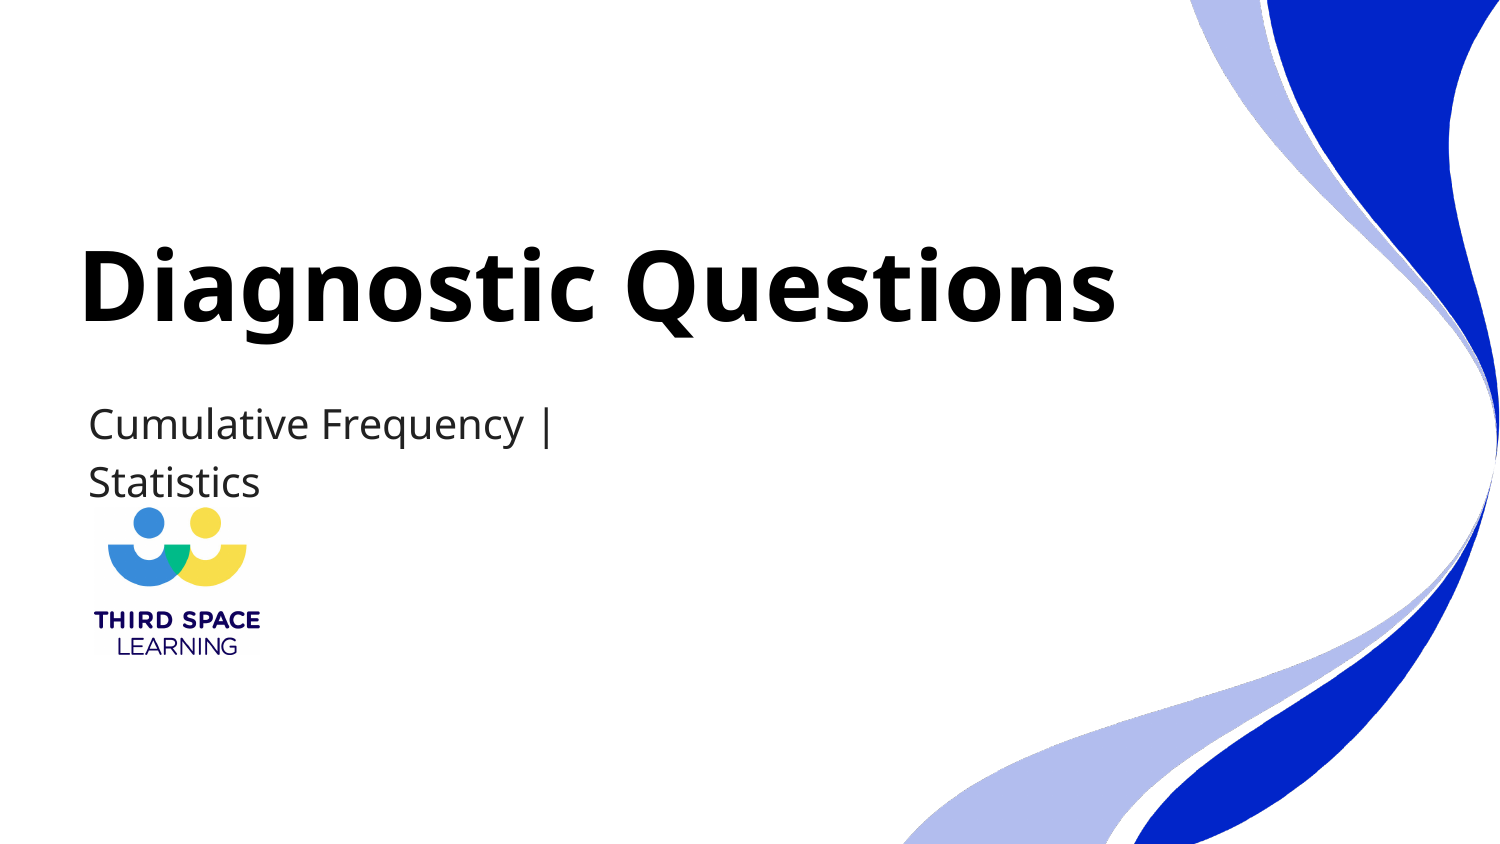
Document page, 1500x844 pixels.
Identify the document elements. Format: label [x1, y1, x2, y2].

picture [903, 0, 1500, 844]
picture [94, 507, 260, 655]
